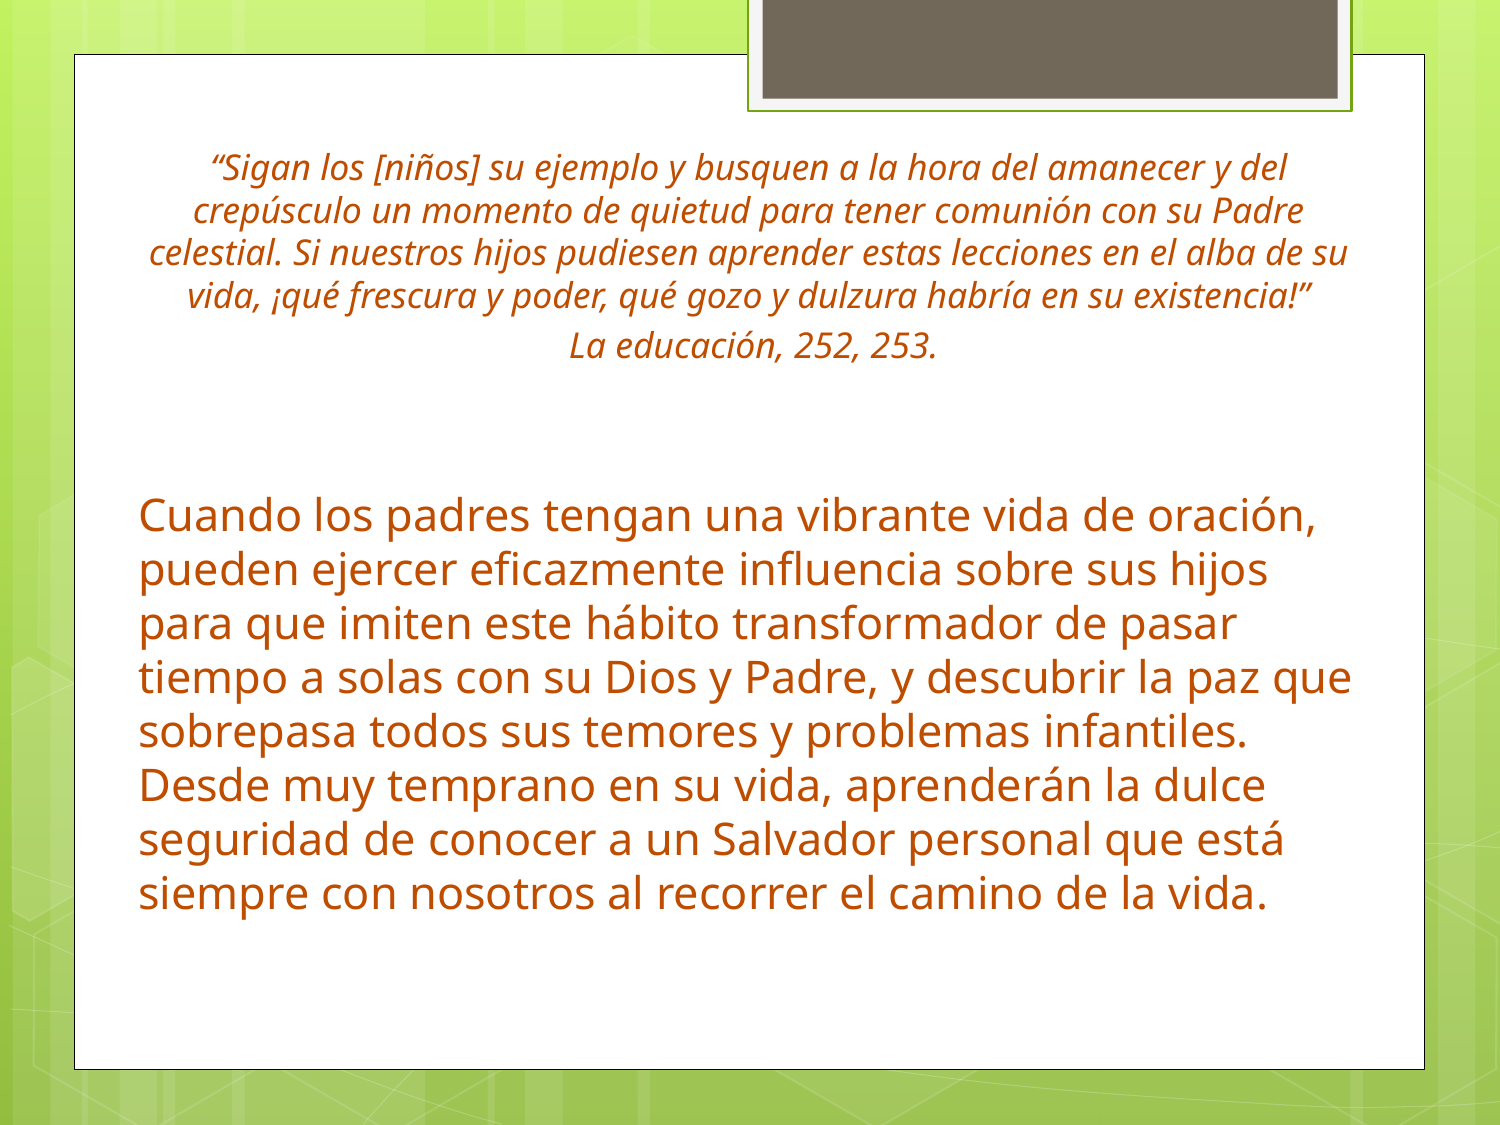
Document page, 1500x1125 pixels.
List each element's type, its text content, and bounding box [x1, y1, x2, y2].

list “Sigan los [niños] su ejemplo y busquen a la hora del amanecer y del crepúsculo un momento de quietud para tener comunión con su Padre celestial. Si nuestros hijos pudiesen aprender estas lecciones en el alba de su vida, ¡qué frescura y poder, qué gozo y dulzura habría en su existencia!” La educación, 252, 253. Cuando los padres tengan una vibrante vida de oración, pueden ejercer eficazmente influencia sobre sus hijos para que imiten este hábito transformador de pasar tiempo a solas con su Dios y Padre, y descubrir la paz que sobrepasa todos sus temores y problemas infantiles. Desde muy temprano en su vida, aprenderán la dulce seguridad de conocer a un Salvador personal que está siempre con nosotros al recorrer el camino de la vida. [112, 137, 1375, 1038]
